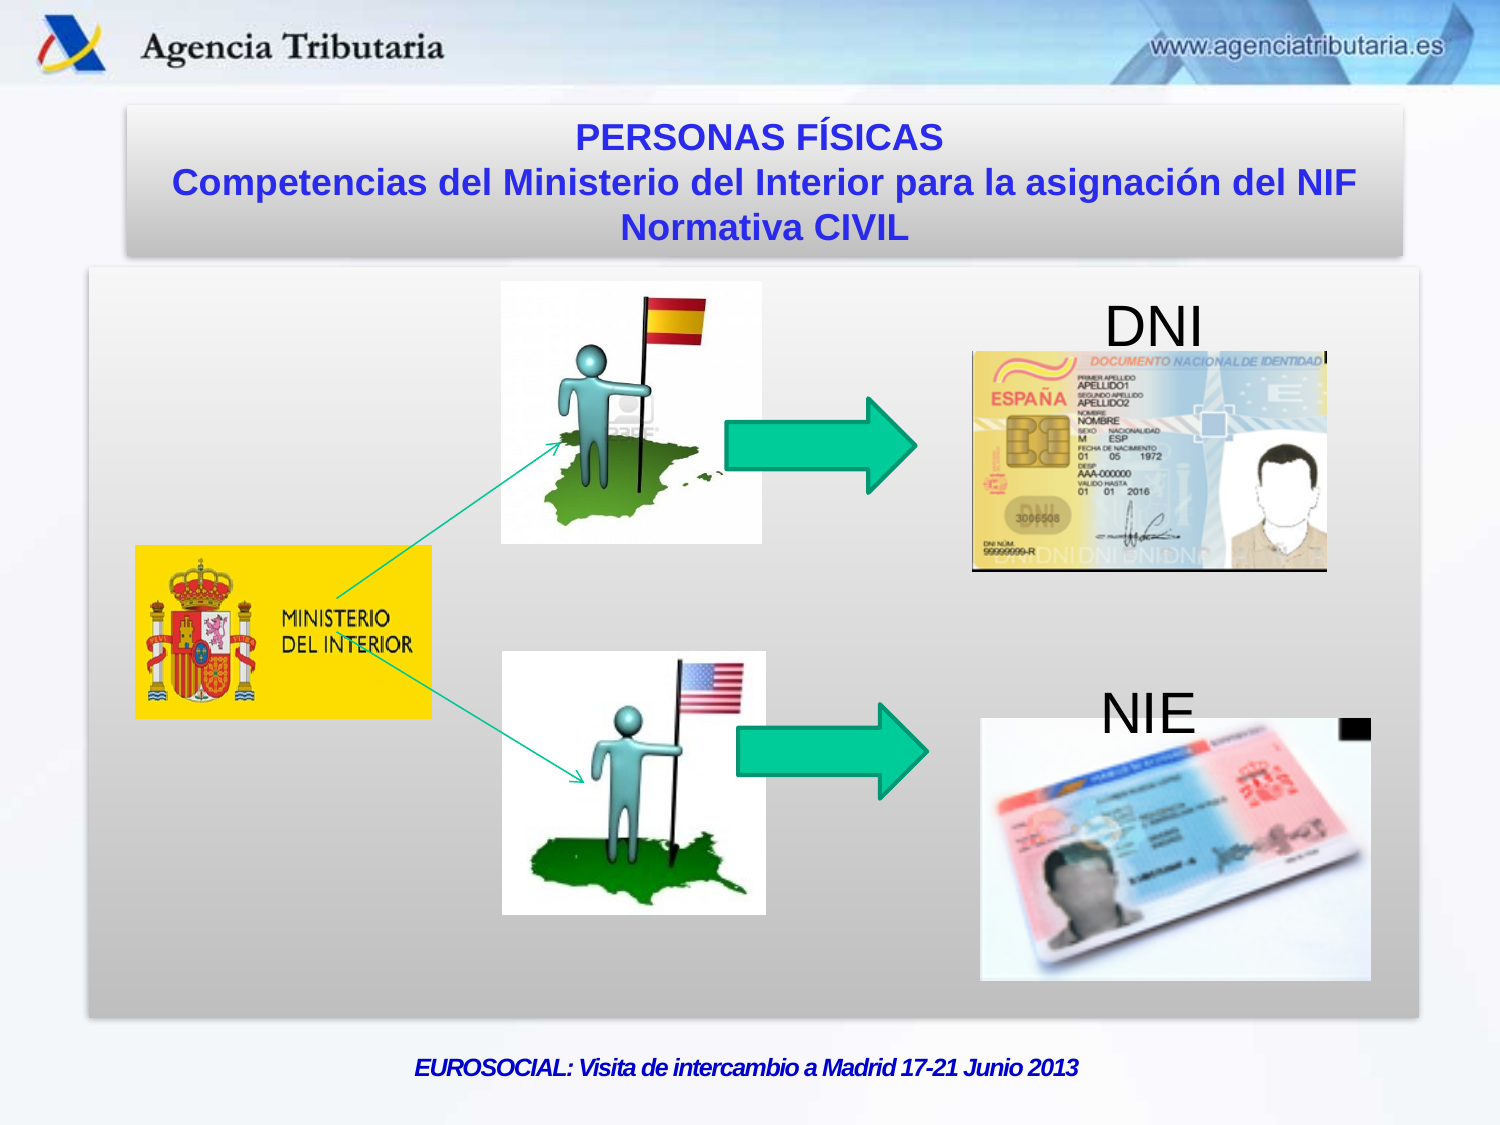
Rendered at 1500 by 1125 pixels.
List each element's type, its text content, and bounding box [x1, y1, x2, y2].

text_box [336, 631, 585, 784]
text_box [336, 441, 562, 599]
text_box [771, 702, 930, 801]
text_box NIE [1007, 667, 1290, 716]
text_box DNI [1007, 281, 1301, 349]
picture [0, 0, 1500, 1125]
text_box EUROSOCIAL: Visita de intercambio a Madrid 17-21 Junio 2013 [46, 1044, 1454, 1090]
text_box [89, 267, 1419, 1018]
text_box PERSONAS FÍSICAS Competencias del Ministerio del Interior para la asignación del NIF Normativa CIVIL [127, 105, 1403, 256]
text_box [768, 396, 918, 495]
